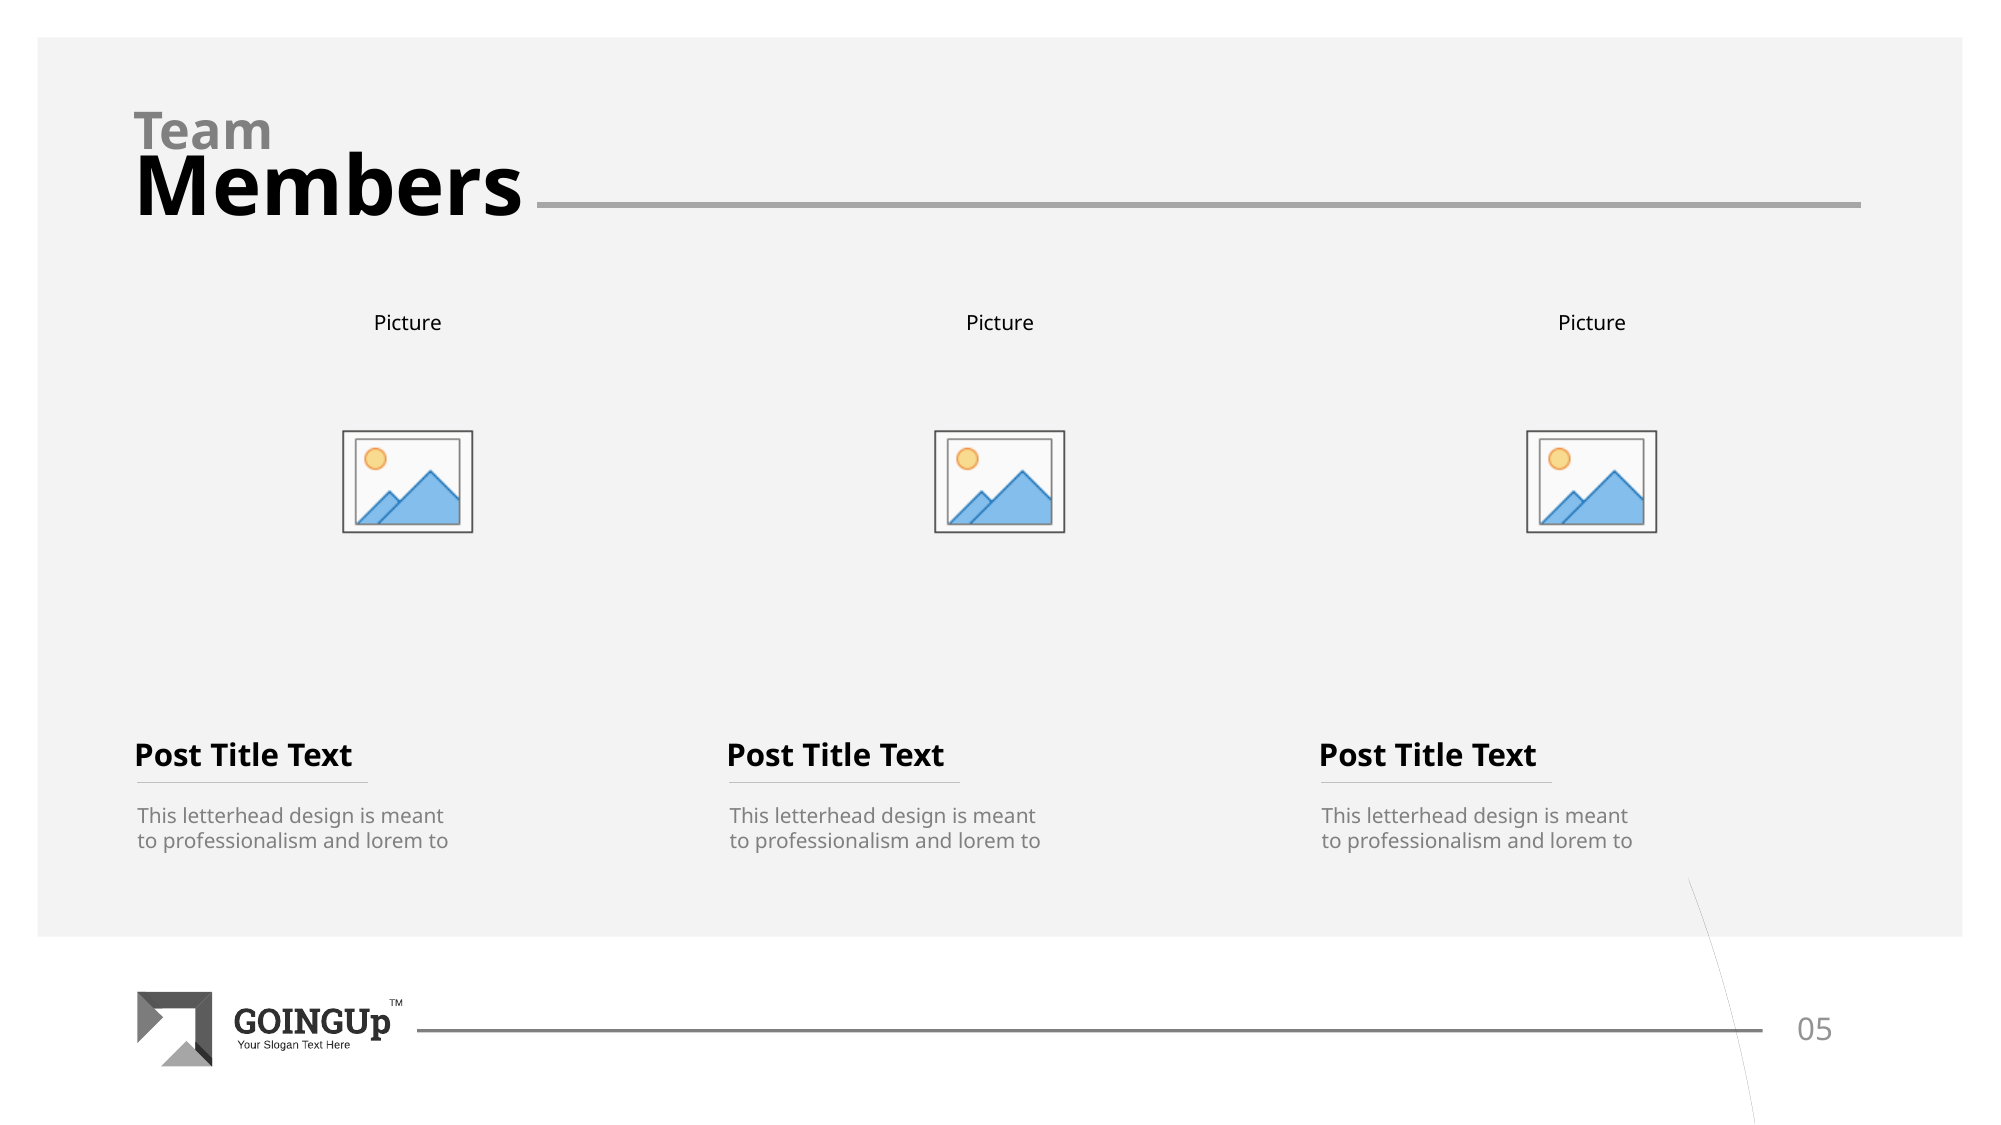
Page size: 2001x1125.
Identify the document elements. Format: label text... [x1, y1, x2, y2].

slide_number 05 [1767, 983, 1863, 1079]
picture [137, 301, 679, 663]
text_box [119, 727, 468, 860]
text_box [1303, 727, 1652, 860]
picture [729, 301, 1271, 663]
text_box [118, 79, 1861, 245]
picture [1321, 301, 1863, 663]
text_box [711, 727, 1060, 860]
text_box [36, 36, 1963, 938]
